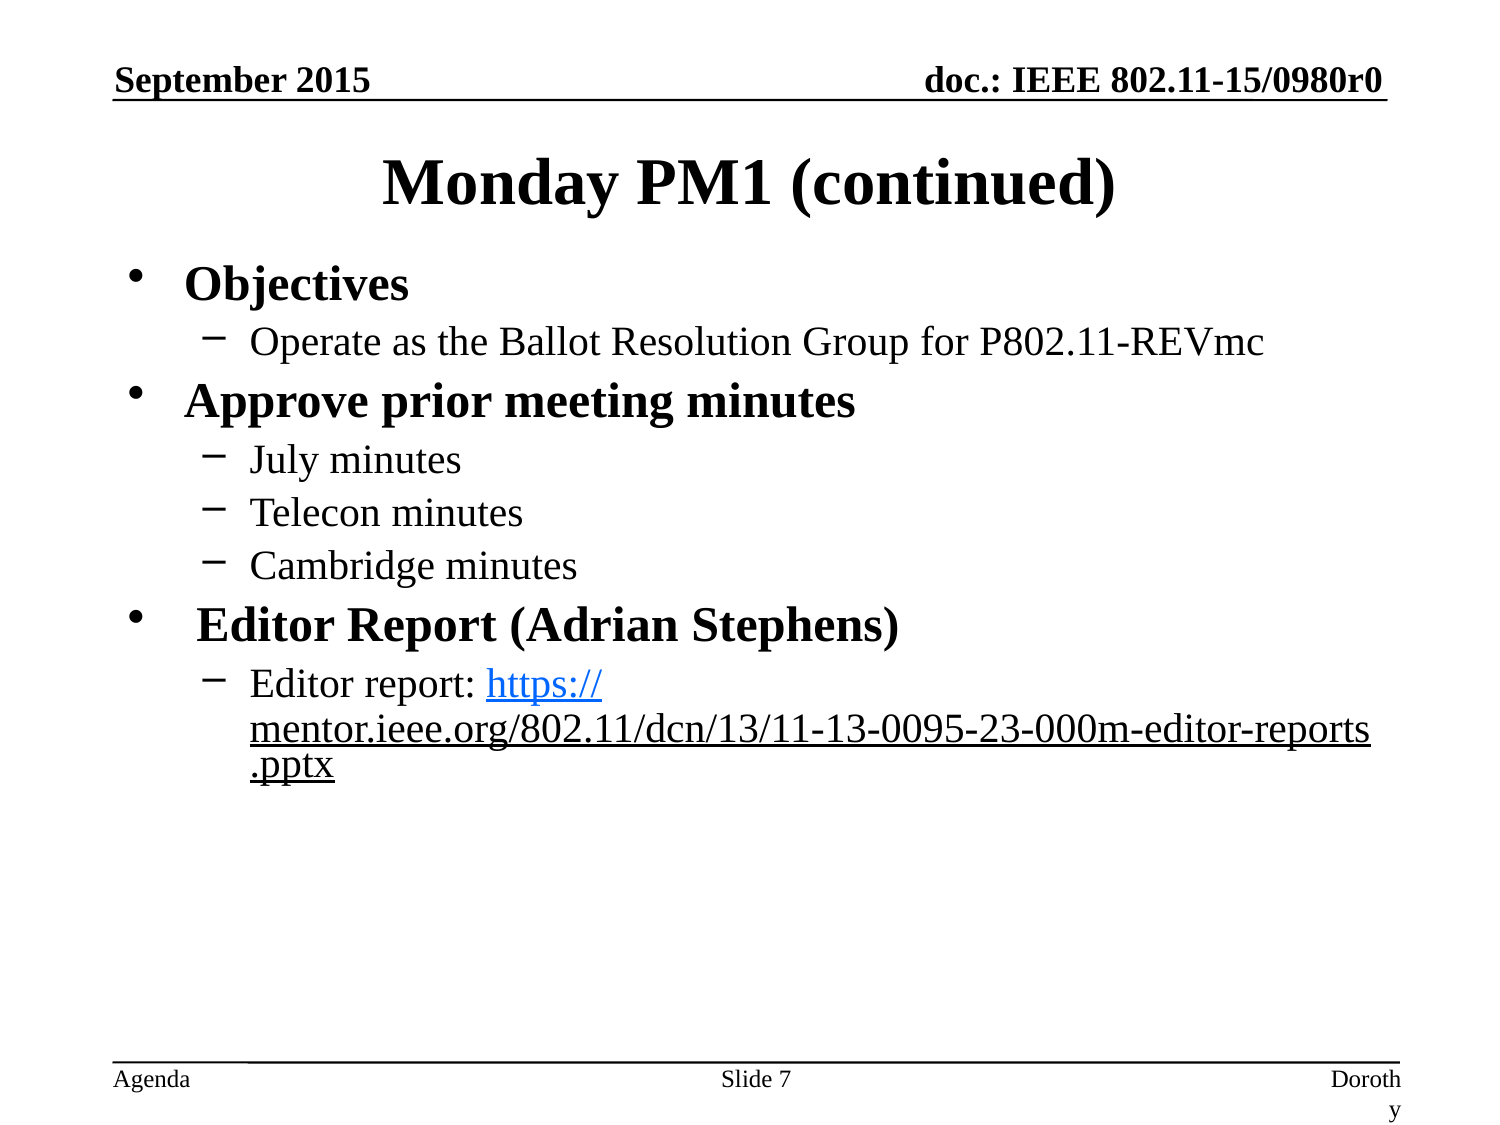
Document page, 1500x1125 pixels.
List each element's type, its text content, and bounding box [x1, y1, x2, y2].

title Monday PM1 (continued) [112, 112, 1388, 249]
slide_number Slide 7 [712, 1062, 800, 1093]
list Objectives Operate as the Ballot Resolution Group for P802.11-REVmc Approve prior meeting minutes July minutes Telecon minutes Cambridge minutes Editor Report (Adrian Stephens) Editor report: https://mentor.ieee.org/802.11/dcn/13/11-13-0095-23-000m-editor-reports.pptx [112, 249, 1388, 1038]
footer Dorothy Stanley, HP-Aruba Networks [1325, 1062, 1402, 1093]
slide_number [114, 54, 425, 100]
